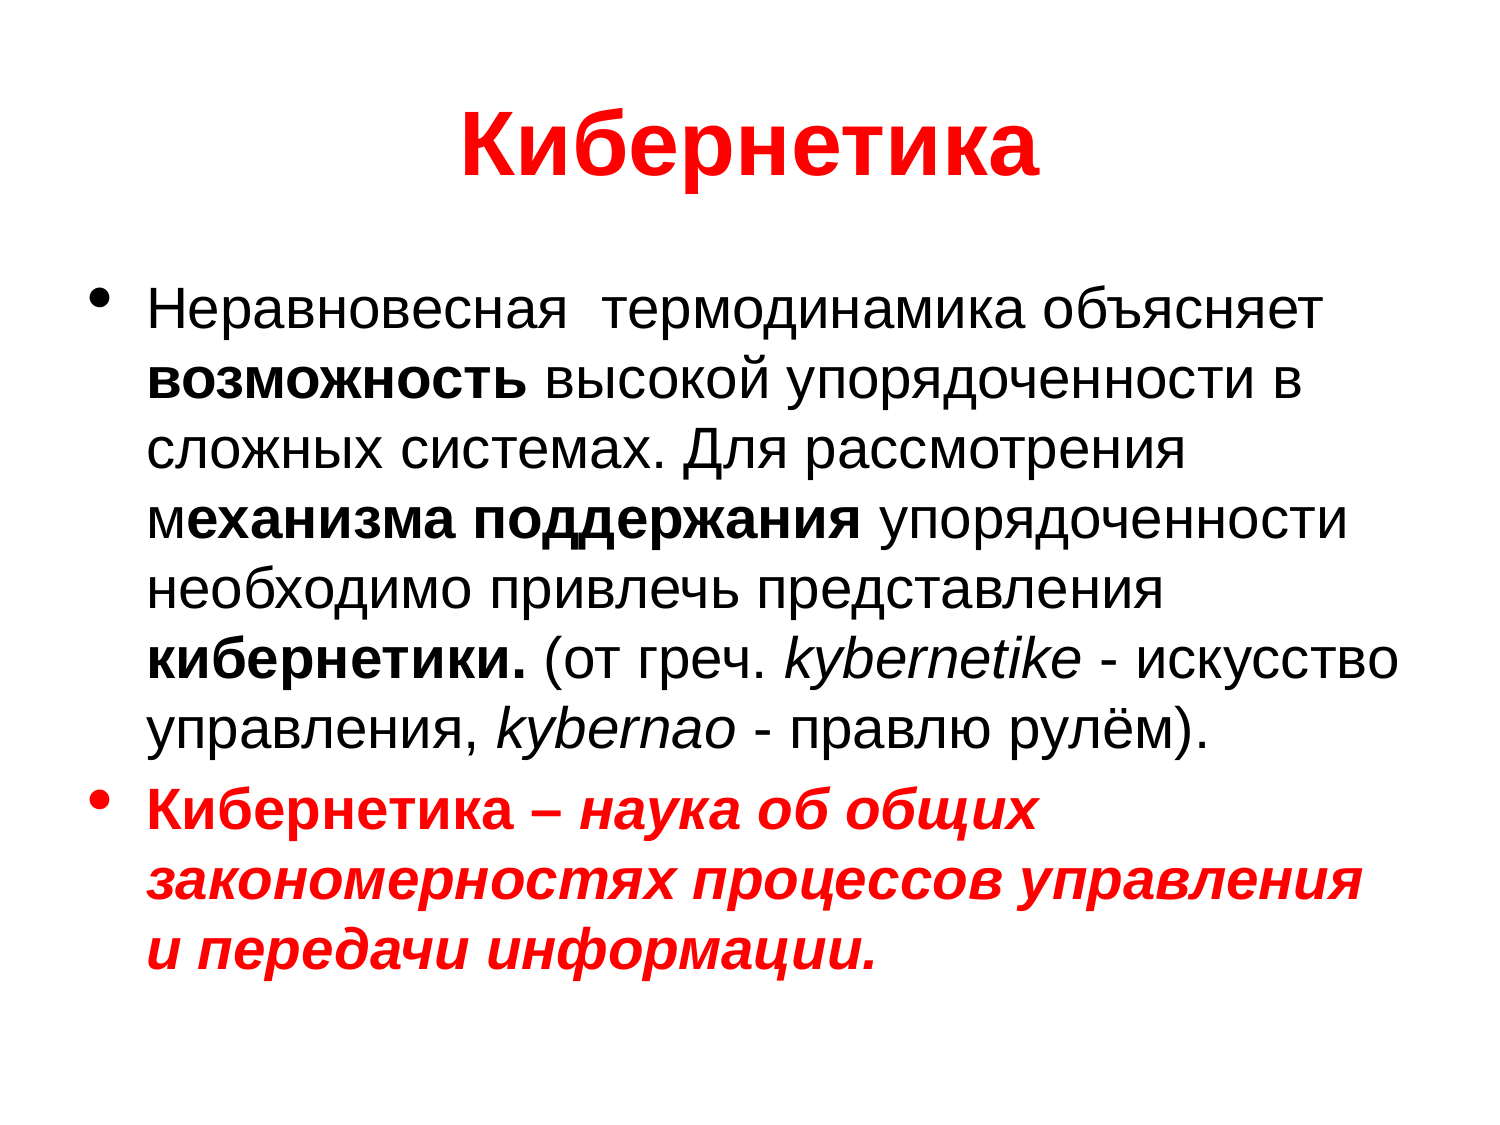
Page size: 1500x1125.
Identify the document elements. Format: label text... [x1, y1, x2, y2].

text_box Неравновесная термодинамика объясняет возможность высокой упорядоченности в сложных системах. Для рассмотрения механизма поддержания упорядоченности необходимо привлечь представления кибернетики. (от греч. kybernetike - искусство управления, kybernao - правлю рулём). Кибернетика – наука об общих закономерностях процессов управления и передачи информации. [75, 262, 1425, 1005]
text_box Кибернетика [75, 45, 1425, 233]
